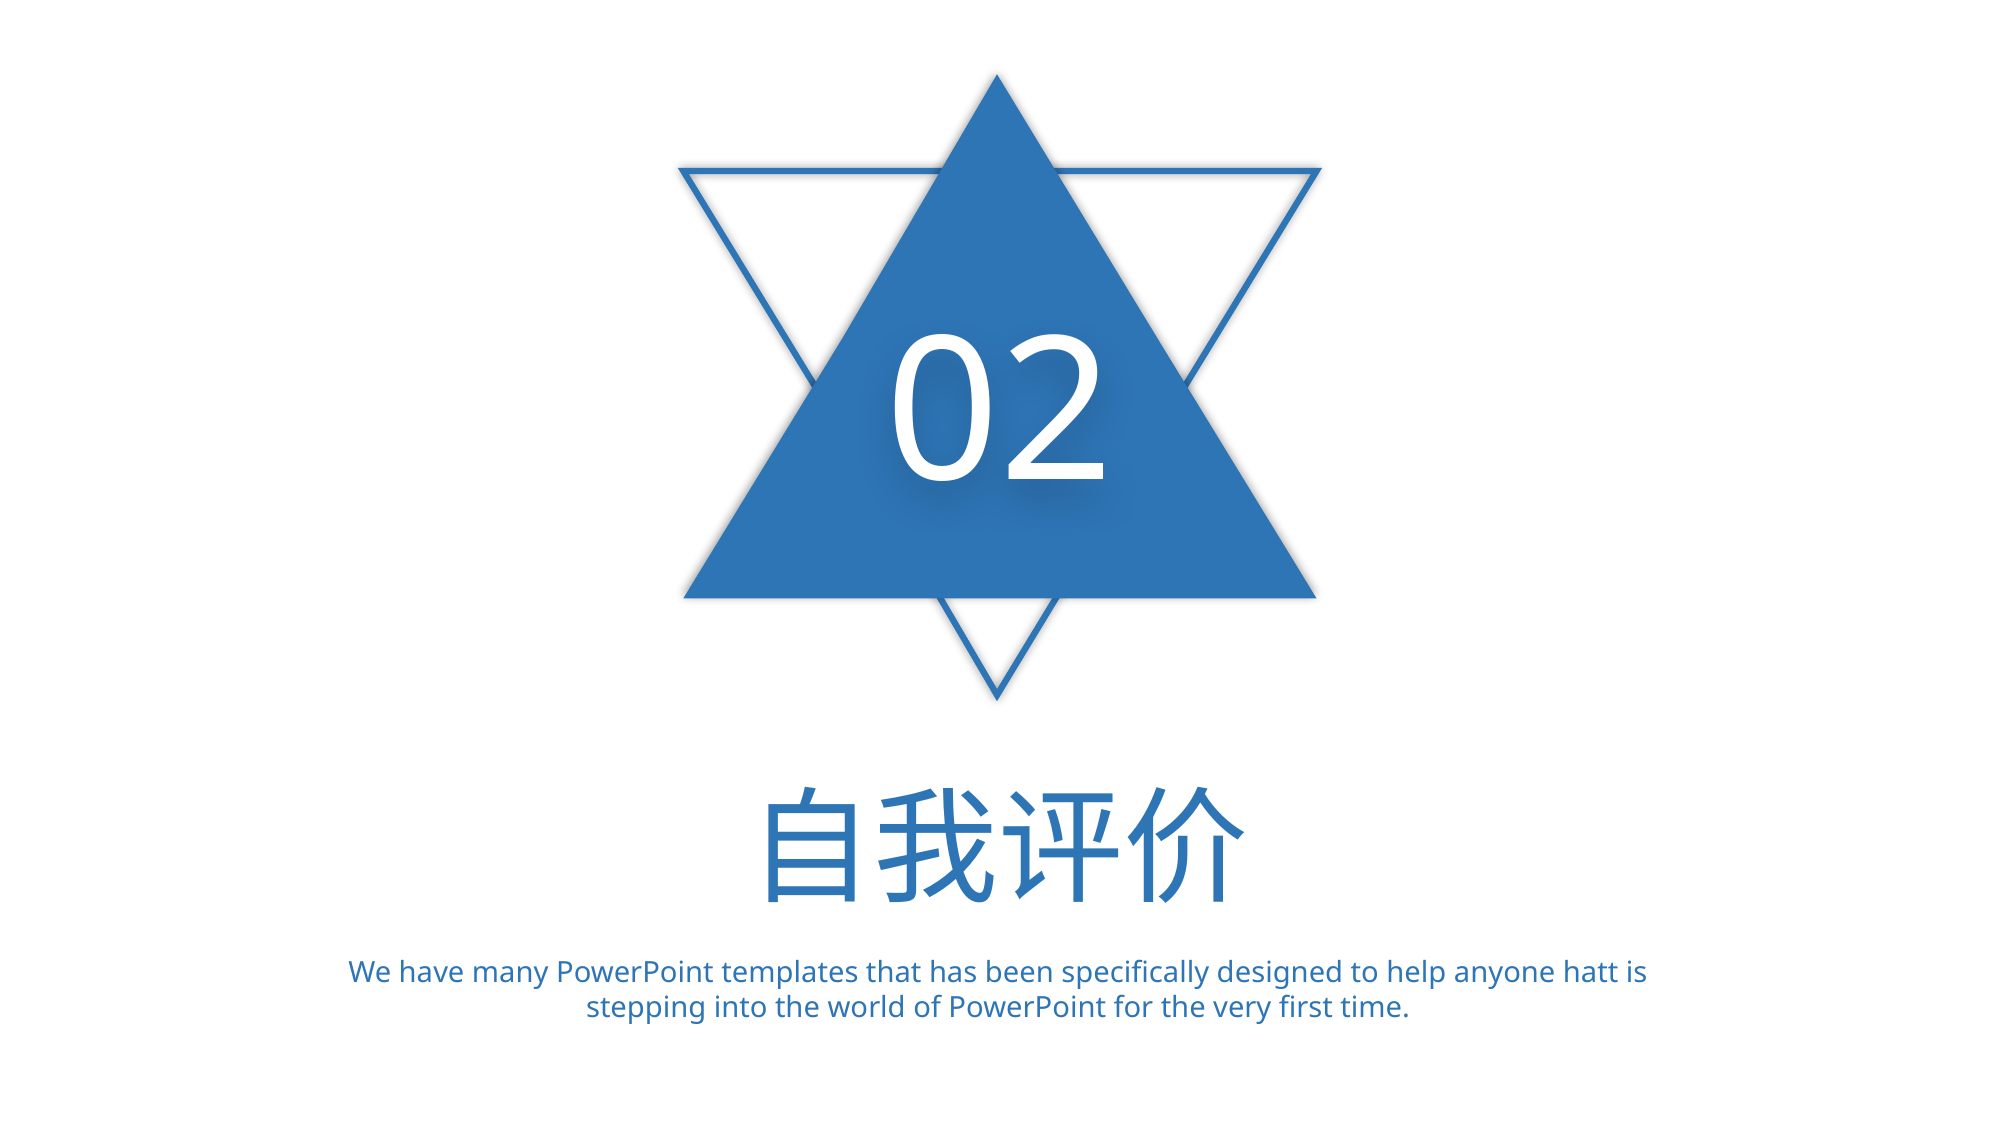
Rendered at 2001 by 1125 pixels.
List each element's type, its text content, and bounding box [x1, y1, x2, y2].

text_box [681, 169, 931, 363]
text_box 02 [820, 235, 1180, 564]
text_box [901, 72, 1096, 235]
text_box [681, 407, 983, 600]
text_box We have many PowerPoint templates that has been specifically designed to help anyone hatt is stepping into the world of PowerPoint for the very first time. [308, 945, 1688, 1031]
text_box [1063, 169, 1319, 366]
text_box [1017, 404, 1319, 600]
text_box 自我评价 [733, 760, 1264, 925]
text_box [944, 607, 1052, 698]
